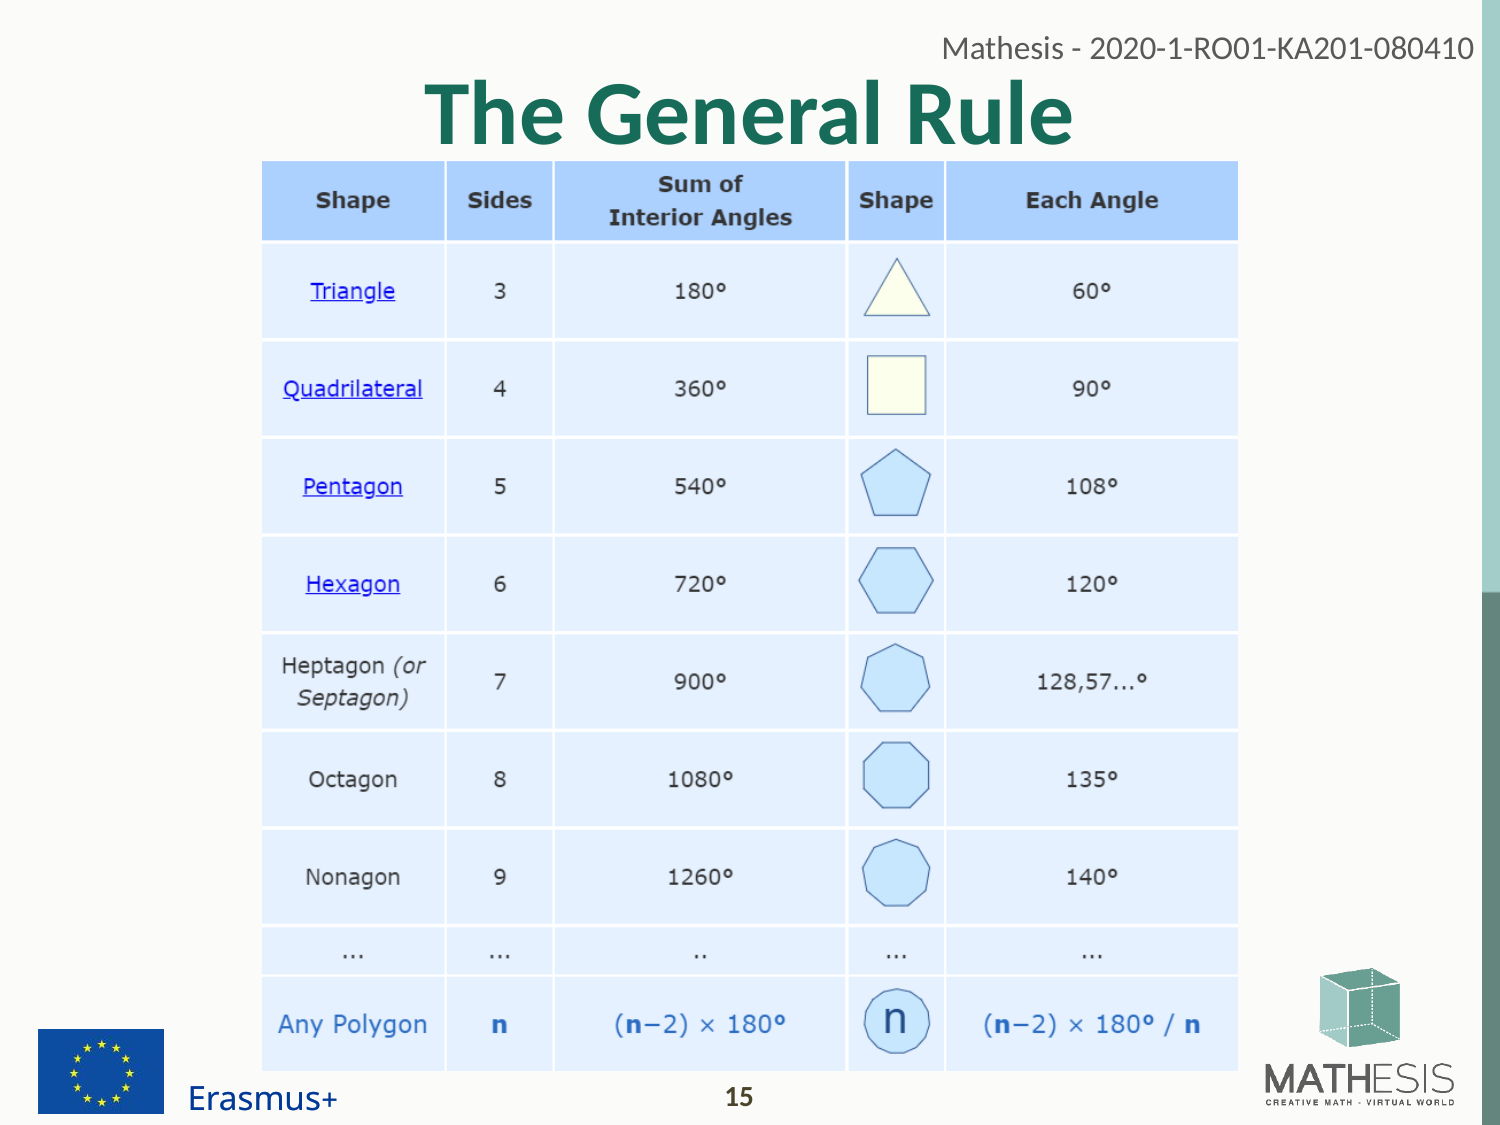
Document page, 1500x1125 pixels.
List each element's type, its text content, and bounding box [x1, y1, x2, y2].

picture [262, 160, 1238, 1071]
picture [38, 1029, 164, 1114]
title The General Rule [75, 45, 1425, 233]
